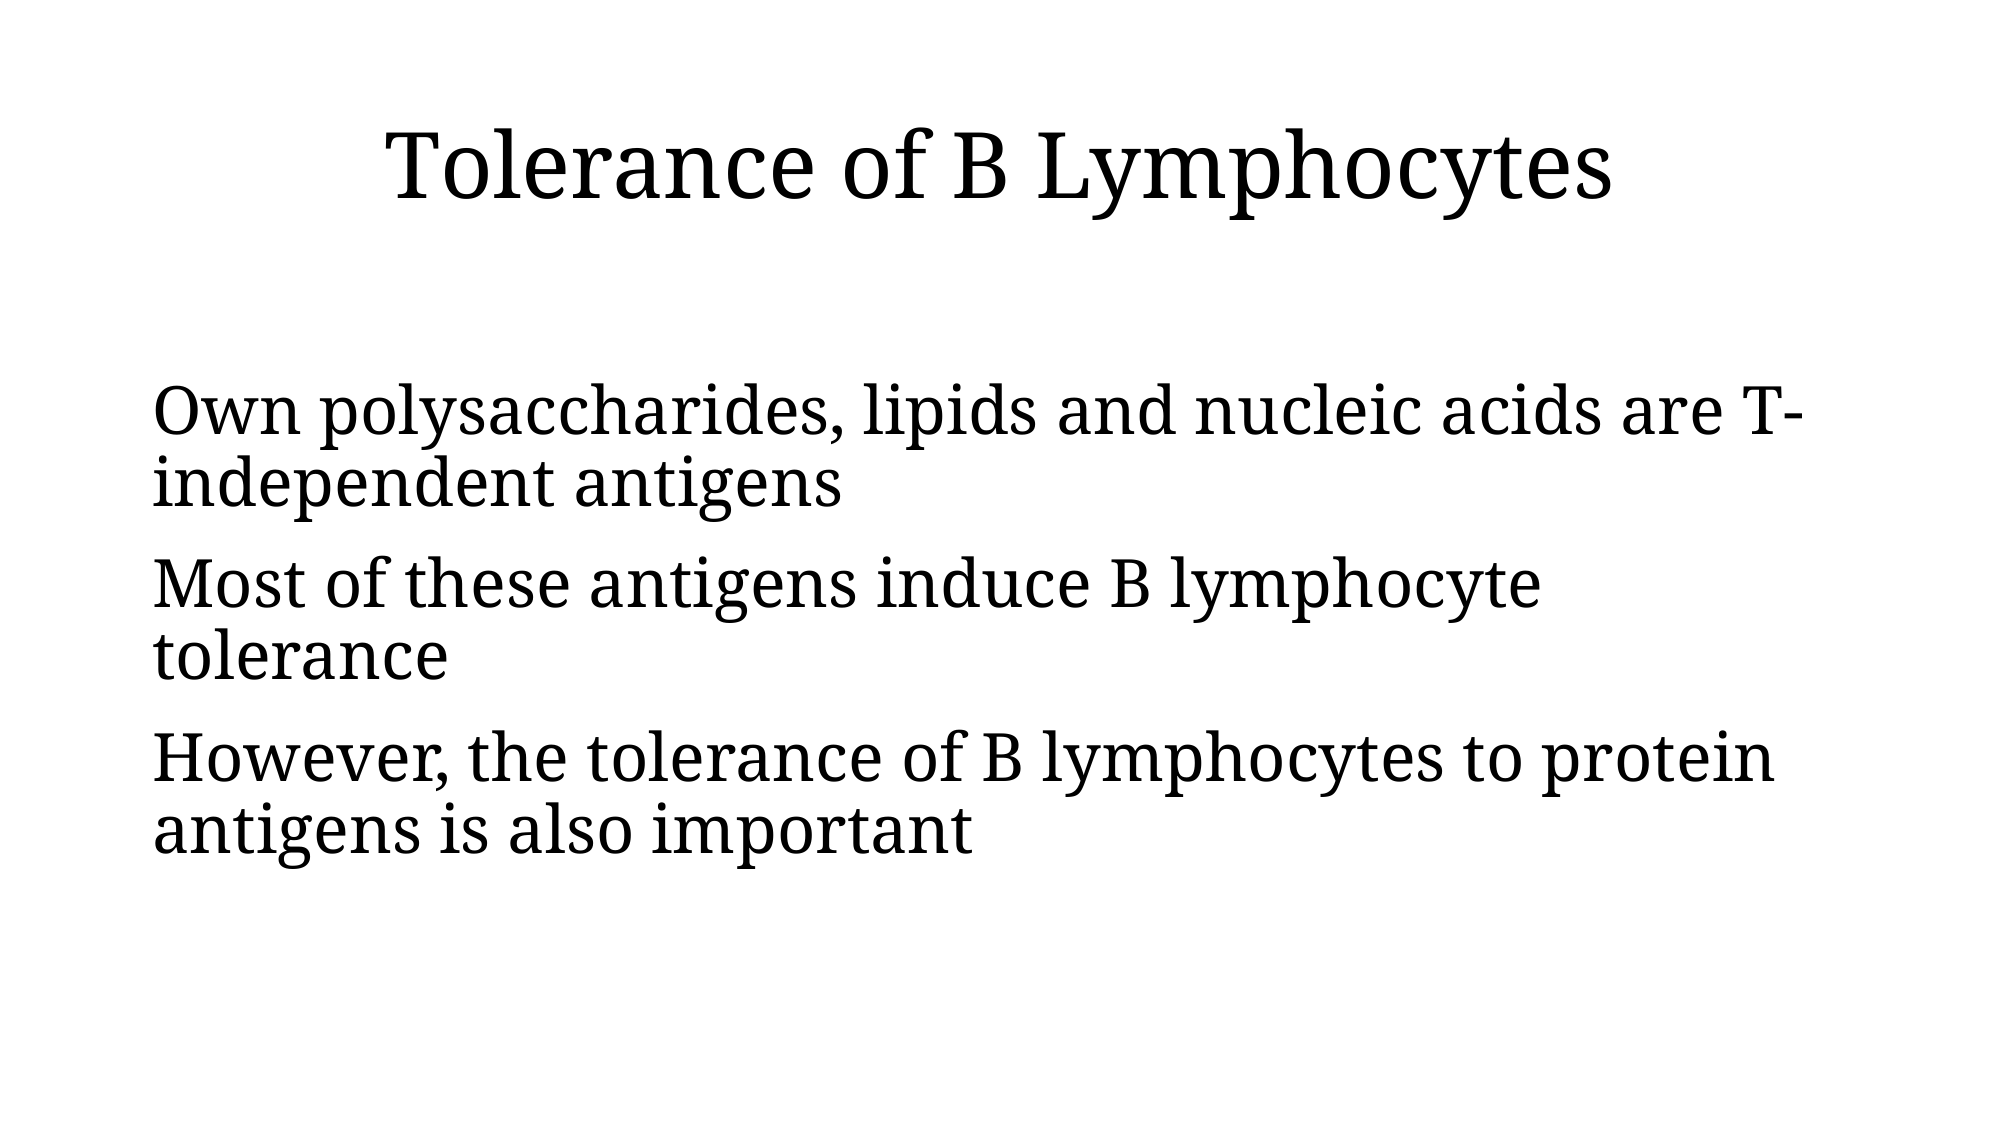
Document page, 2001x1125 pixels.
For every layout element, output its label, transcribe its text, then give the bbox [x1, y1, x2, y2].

list Own polysaccharides, lipids and nucleic acids are T-independent antigens Most of these antigens induce B lymphocyte tolerance However, the tolerance of B lymphocytes to protein antigens is also important [137, 299, 1863, 1014]
title Tolerance of B Lymphocytes [137, 59, 1863, 278]
